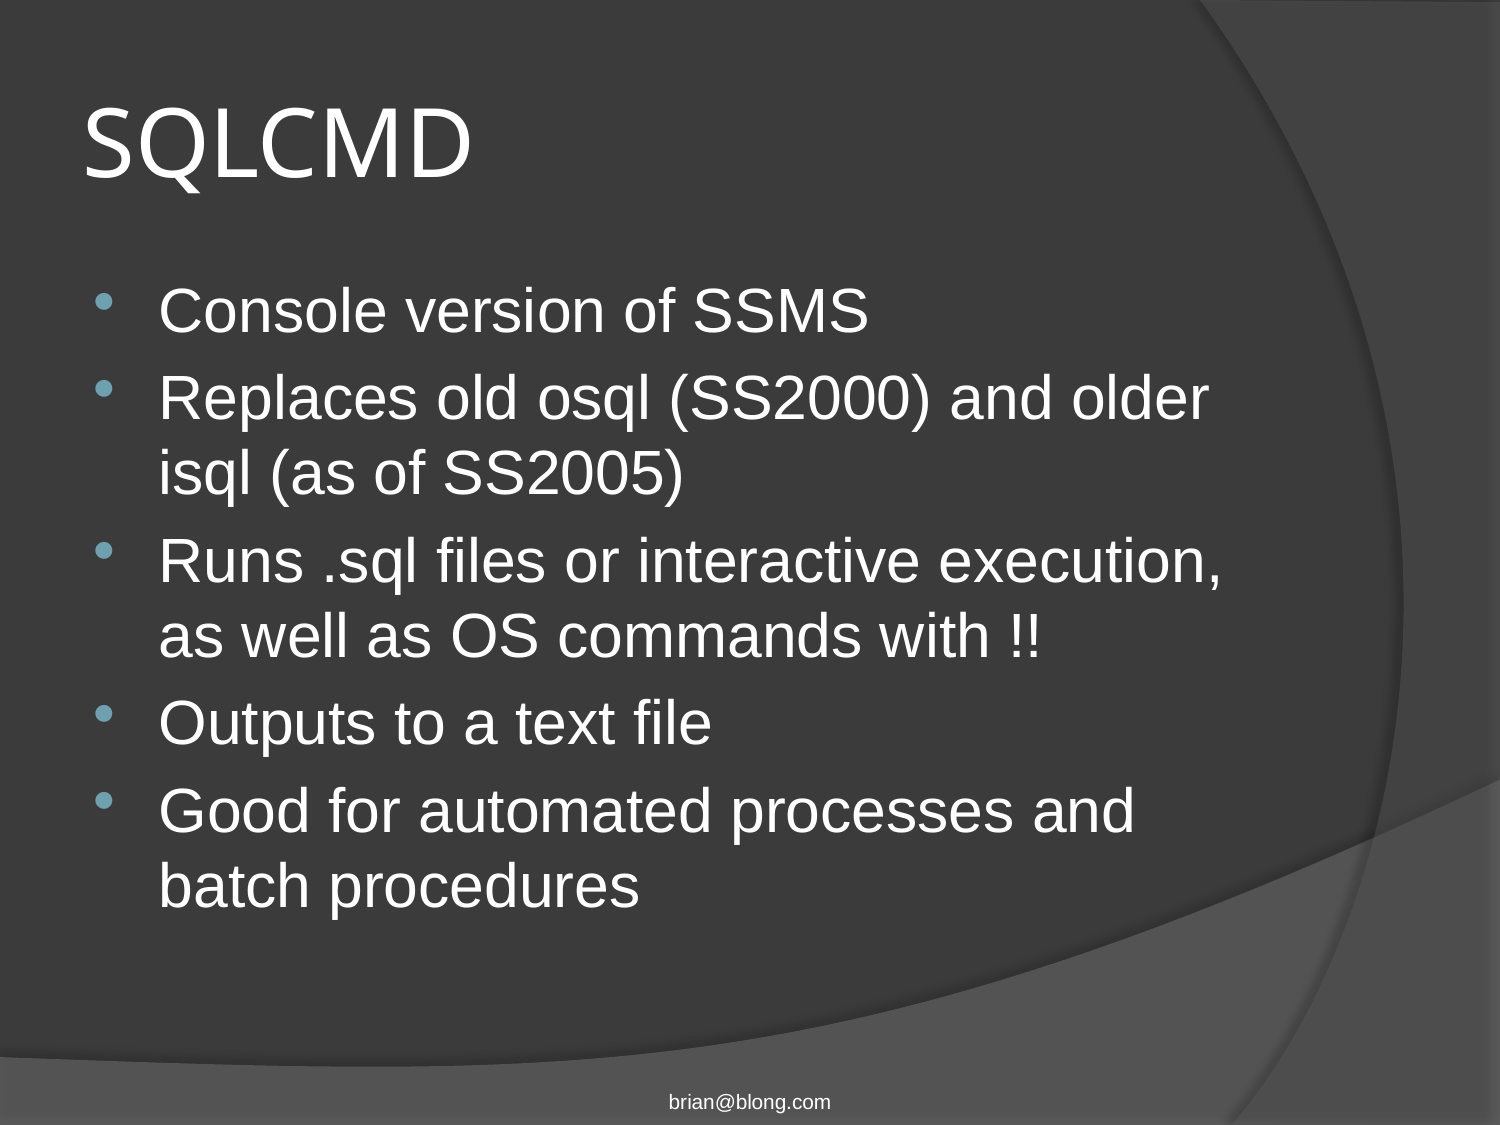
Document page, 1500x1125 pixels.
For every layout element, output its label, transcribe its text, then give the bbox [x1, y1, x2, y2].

title SQLCMD [75, 45, 1300, 233]
footer brian@blong.com [512, 1053, 988, 1114]
list Console version of SSMS Replaces old osql (SS2000) and older isql (as of SS2005) Runs .sql files or interactive execution, as well as OS commands with !! Outputs to a text file Good for automated processes and batch procedures [75, 262, 1300, 1005]
